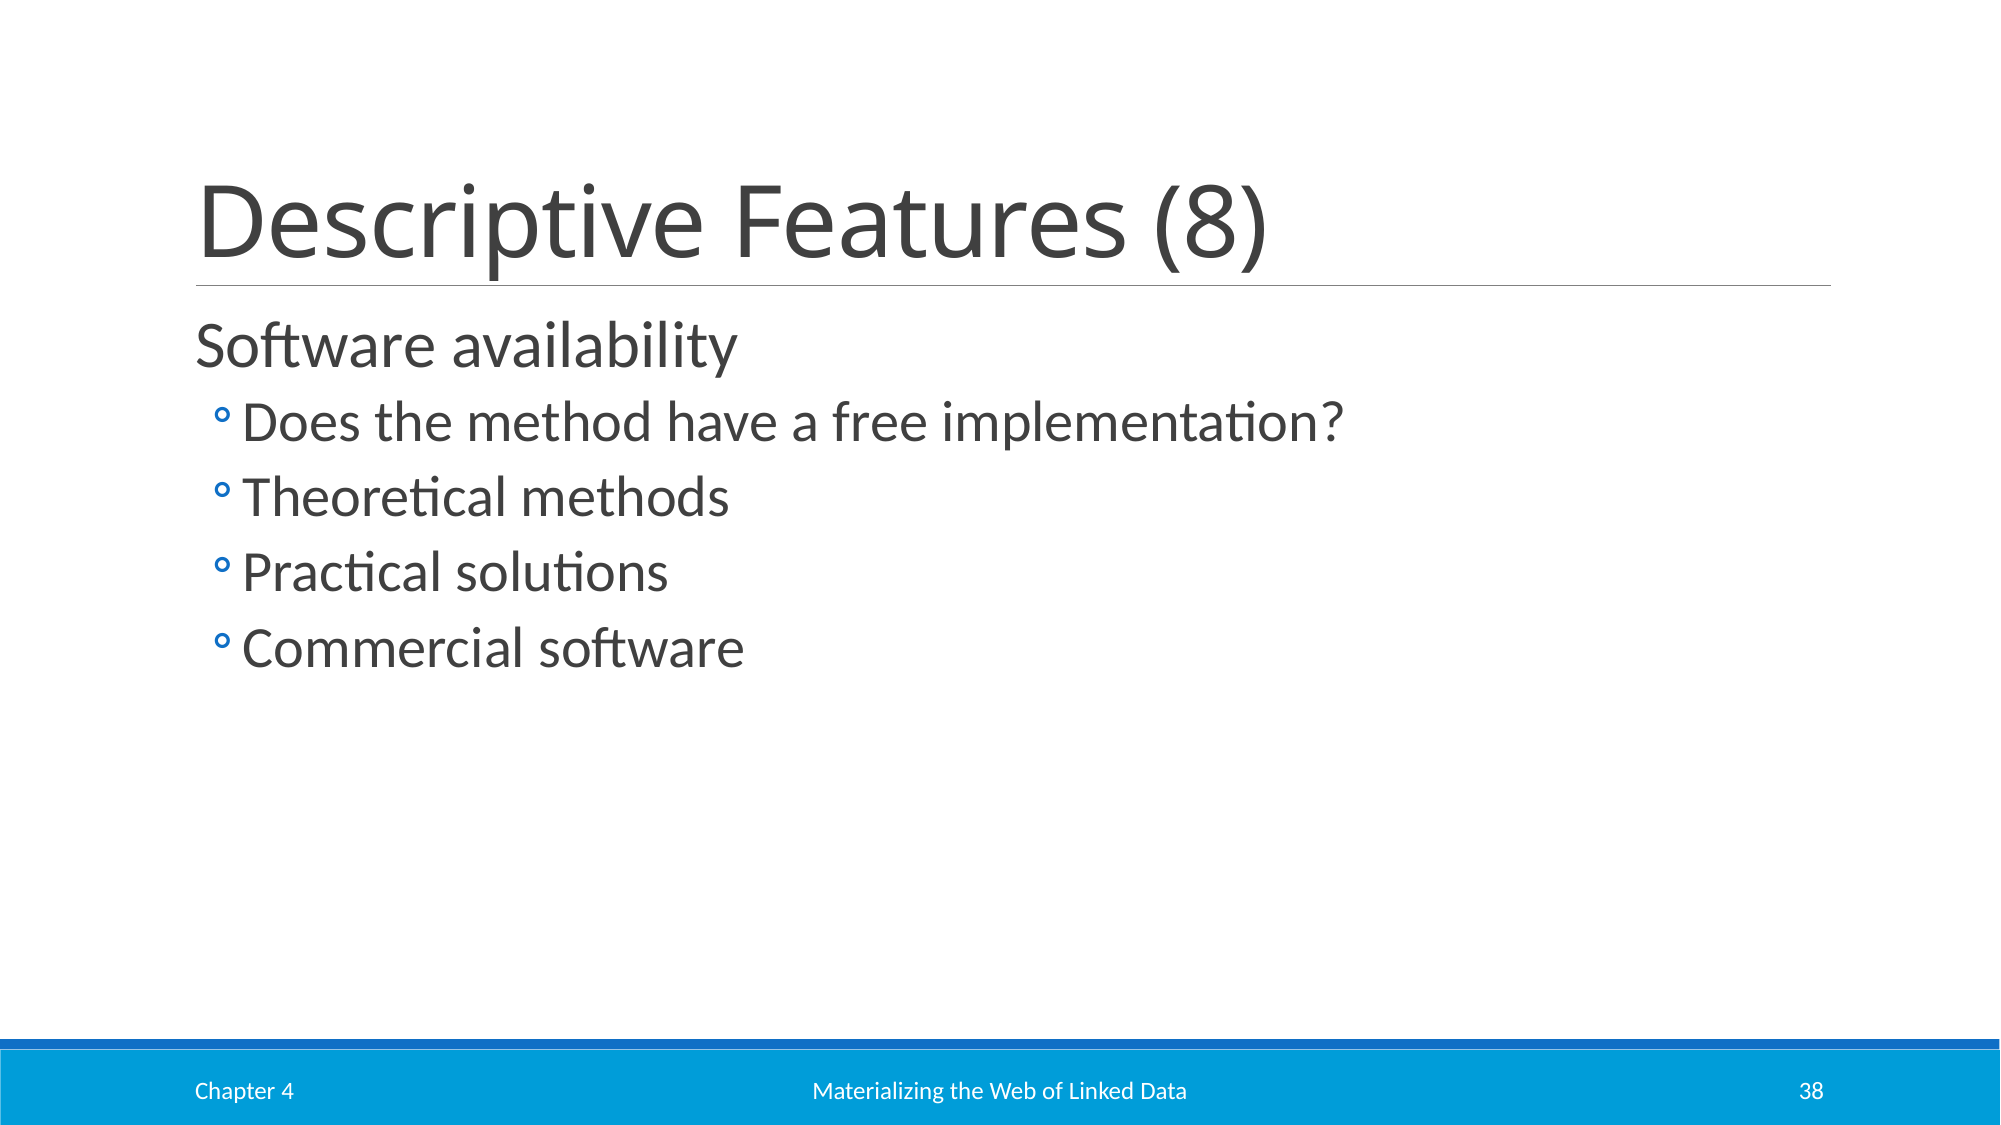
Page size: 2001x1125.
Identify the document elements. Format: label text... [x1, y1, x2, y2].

list Software availability Does the method have a free implementation? Theoretical methods Practical solutions Commercial software [180, 302, 1830, 963]
title Descriptive Features (8) [180, 47, 1830, 285]
slide_number 38 [1624, 1059, 1840, 1120]
slide_number Chapter 4 [180, 1059, 586, 1120]
footer Materializing the Web of Linked Data [604, 1059, 1396, 1120]
